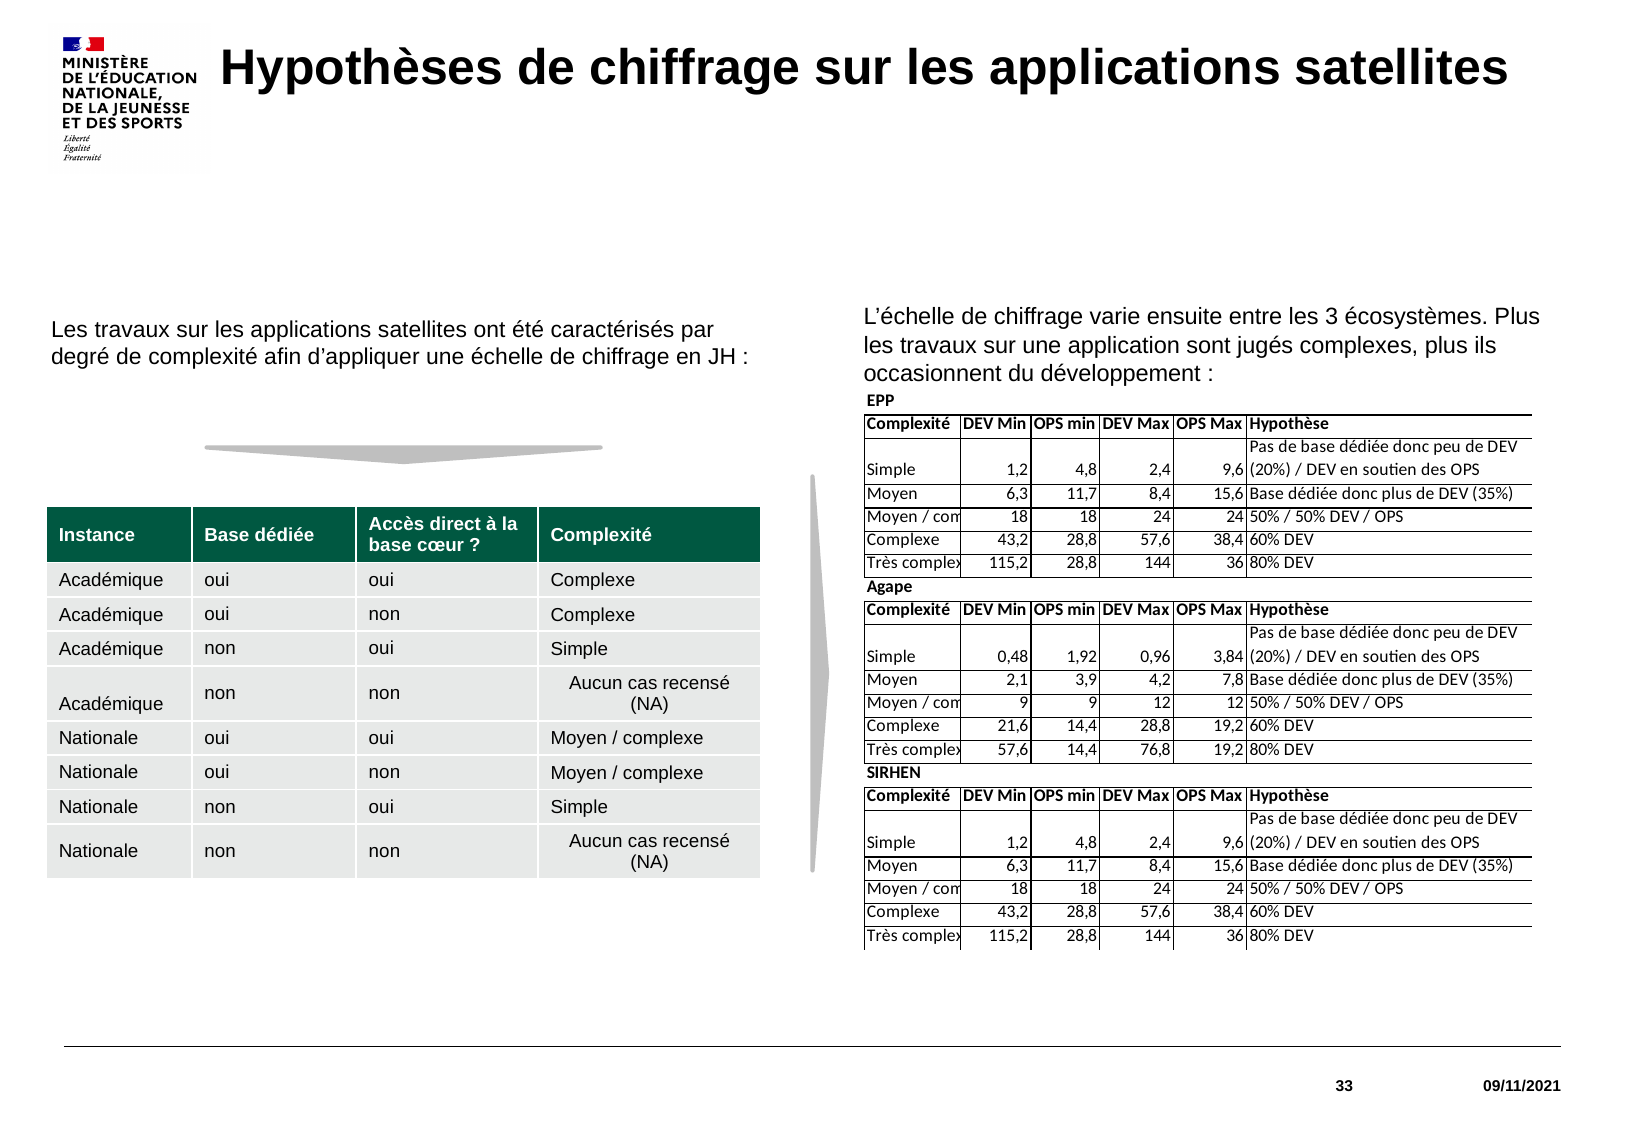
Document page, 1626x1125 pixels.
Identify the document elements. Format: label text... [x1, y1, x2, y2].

table_cell non [357, 756, 537, 789]
list Les travaux sur les applications satellites ont été caractérisés par degré de complexité afin d’appliquer une échelle de chiffrage en JH : [51, 314, 780, 378]
title Hypothèses de chiffrage sur les applications satellites [220, 41, 1608, 120]
table_header Instance [47, 507, 191, 562]
table_cell Nationale [47, 790, 191, 823]
table_cell Nationale [47, 722, 191, 754]
table_header Complexité [539, 507, 760, 562]
table_cell Complexe [539, 598, 760, 630]
table_cell oui [193, 722, 355, 754]
table_cell non [193, 825, 355, 878]
slide_number 33 [1113, 1046, 1354, 1125]
text_box [810, 474, 830, 873]
table_cell Académique [47, 632, 191, 665]
table_cell Nationale [47, 756, 191, 789]
picture [863, 390, 1533, 951]
table_cell Moyen / complexe [539, 722, 760, 754]
table_cell non [357, 667, 537, 720]
table_cell oui [357, 790, 537, 823]
table_cell oui [357, 722, 537, 754]
table_cell Simple [539, 790, 760, 823]
table_cell oui [357, 563, 537, 596]
text_box L’échelle de chiffrage varie ensuite entre les 3 écosystèmes. Plus les travaux sur une application sont jugés complexes, plus ils occasionnent du développement : [863, 301, 1574, 392]
table_cell oui [193, 563, 355, 596]
table_cell oui [193, 756, 355, 789]
text_box [204, 445, 603, 465]
table_cell Aucun cas recensé (NA) [539, 825, 760, 878]
table_cell Nationale [47, 825, 191, 878]
table_cell non [357, 825, 537, 878]
table_cell Simple [539, 632, 760, 665]
table_header Base dédiée [193, 507, 355, 562]
table_cell non [357, 598, 537, 630]
picture [48, 23, 211, 174]
table_cell Académique [47, 563, 191, 596]
table_cell non [193, 632, 355, 665]
table_cell Aucun cas recensé (NA) [539, 667, 760, 720]
table_cell Académique [47, 667, 191, 720]
table_cell non [193, 667, 355, 720]
table_cell Complexe [539, 563, 760, 596]
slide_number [1354, 1046, 1562, 1125]
table_cell Académique [47, 598, 191, 630]
table_cell oui [193, 598, 355, 630]
table_cell non [193, 790, 355, 823]
table_cell oui [357, 632, 537, 665]
table_header Accès direct à la base cœur ? [357, 507, 537, 562]
table_cell Moyen / complexe [539, 756, 760, 789]
